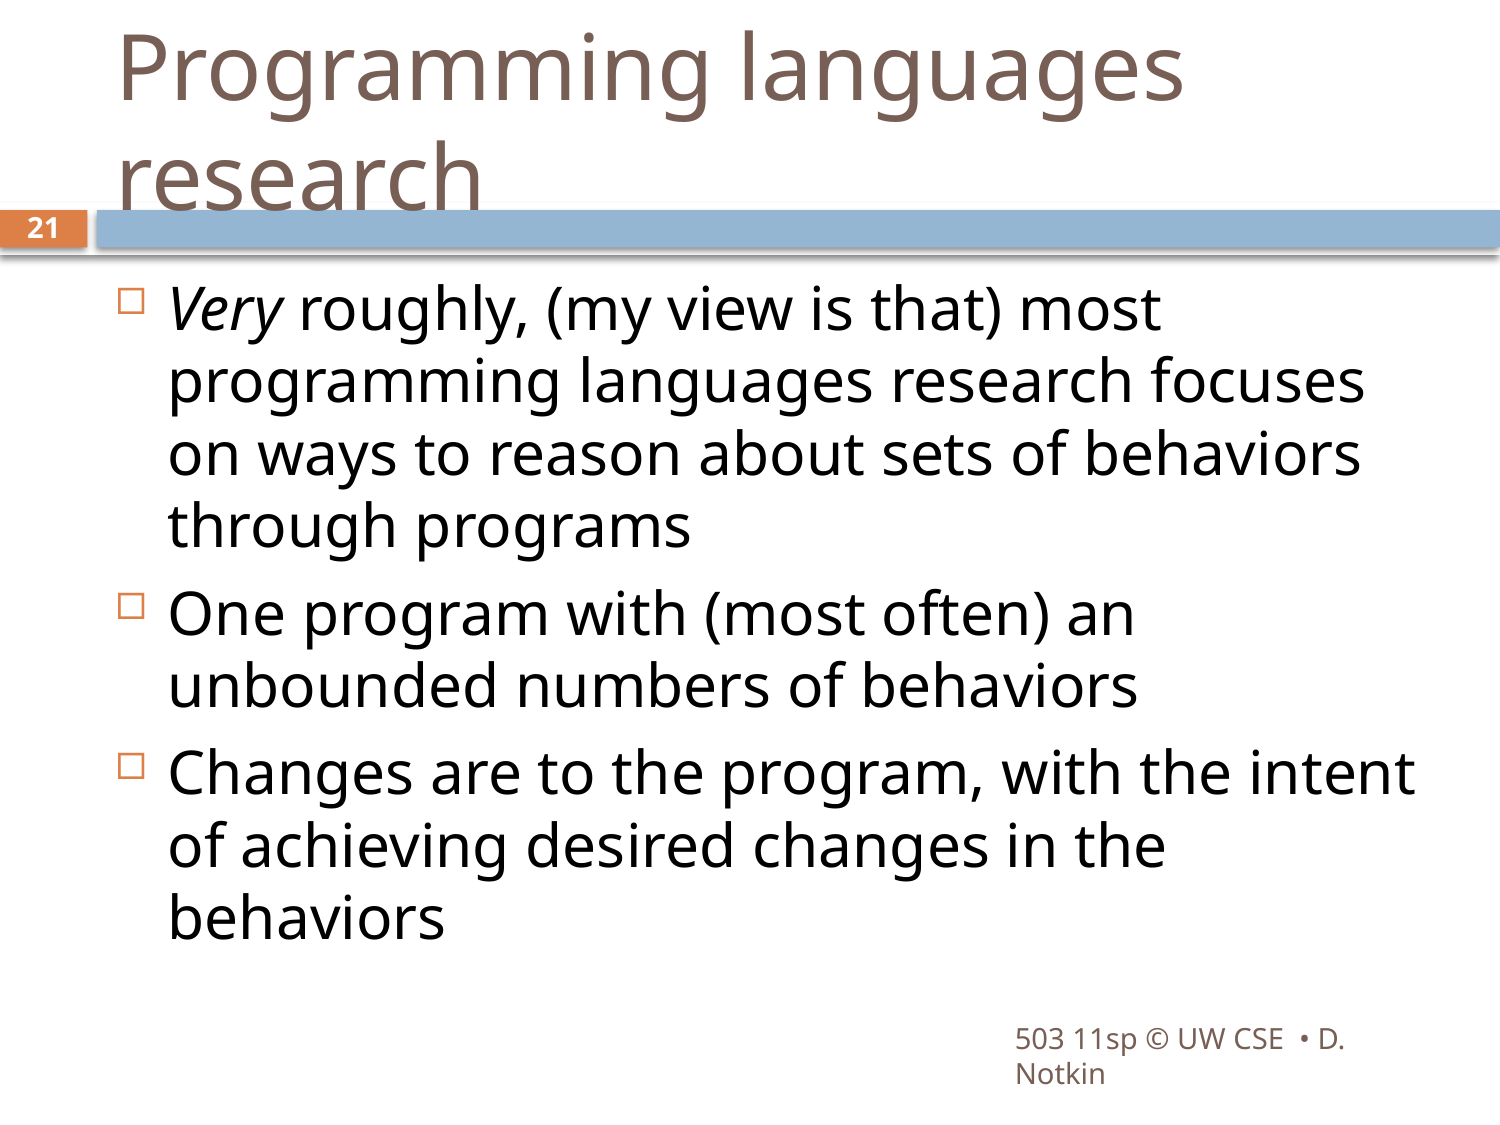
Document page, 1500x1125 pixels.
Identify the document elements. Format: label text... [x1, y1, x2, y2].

title Programming languages research [100, 37, 1438, 200]
slide_number 503 11sp © UW CSE • D. Notkin [999, 1025, 1438, 1085]
list Very roughly, (my view is that) most programming languages research focuses on ways to reason about sets of behaviors through programs One program with (most often) an unbounded numbers of behaviors Changes are to the program, with the intent of achieving desired changes in the behaviors [100, 262, 1438, 1000]
slide_number 21 [0, 208, 88, 249]
